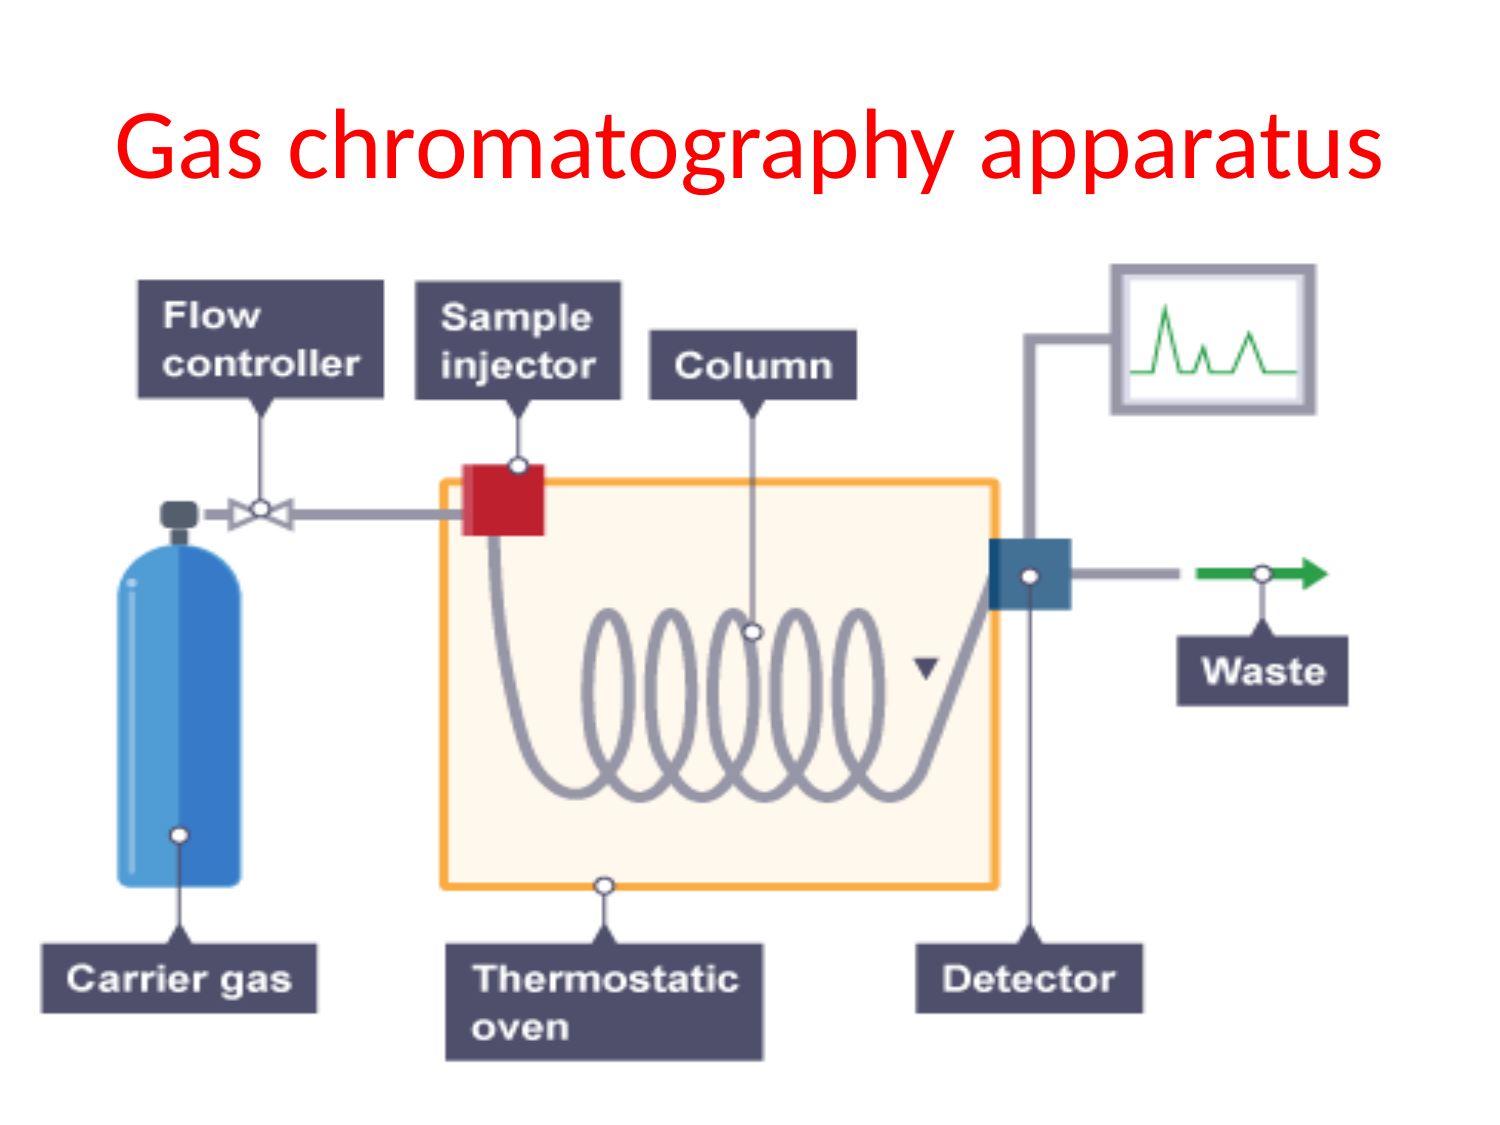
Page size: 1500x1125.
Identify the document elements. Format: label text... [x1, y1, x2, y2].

picture [38, 262, 1464, 1073]
title Gas chromatography apparatus [75, 45, 1425, 233]
